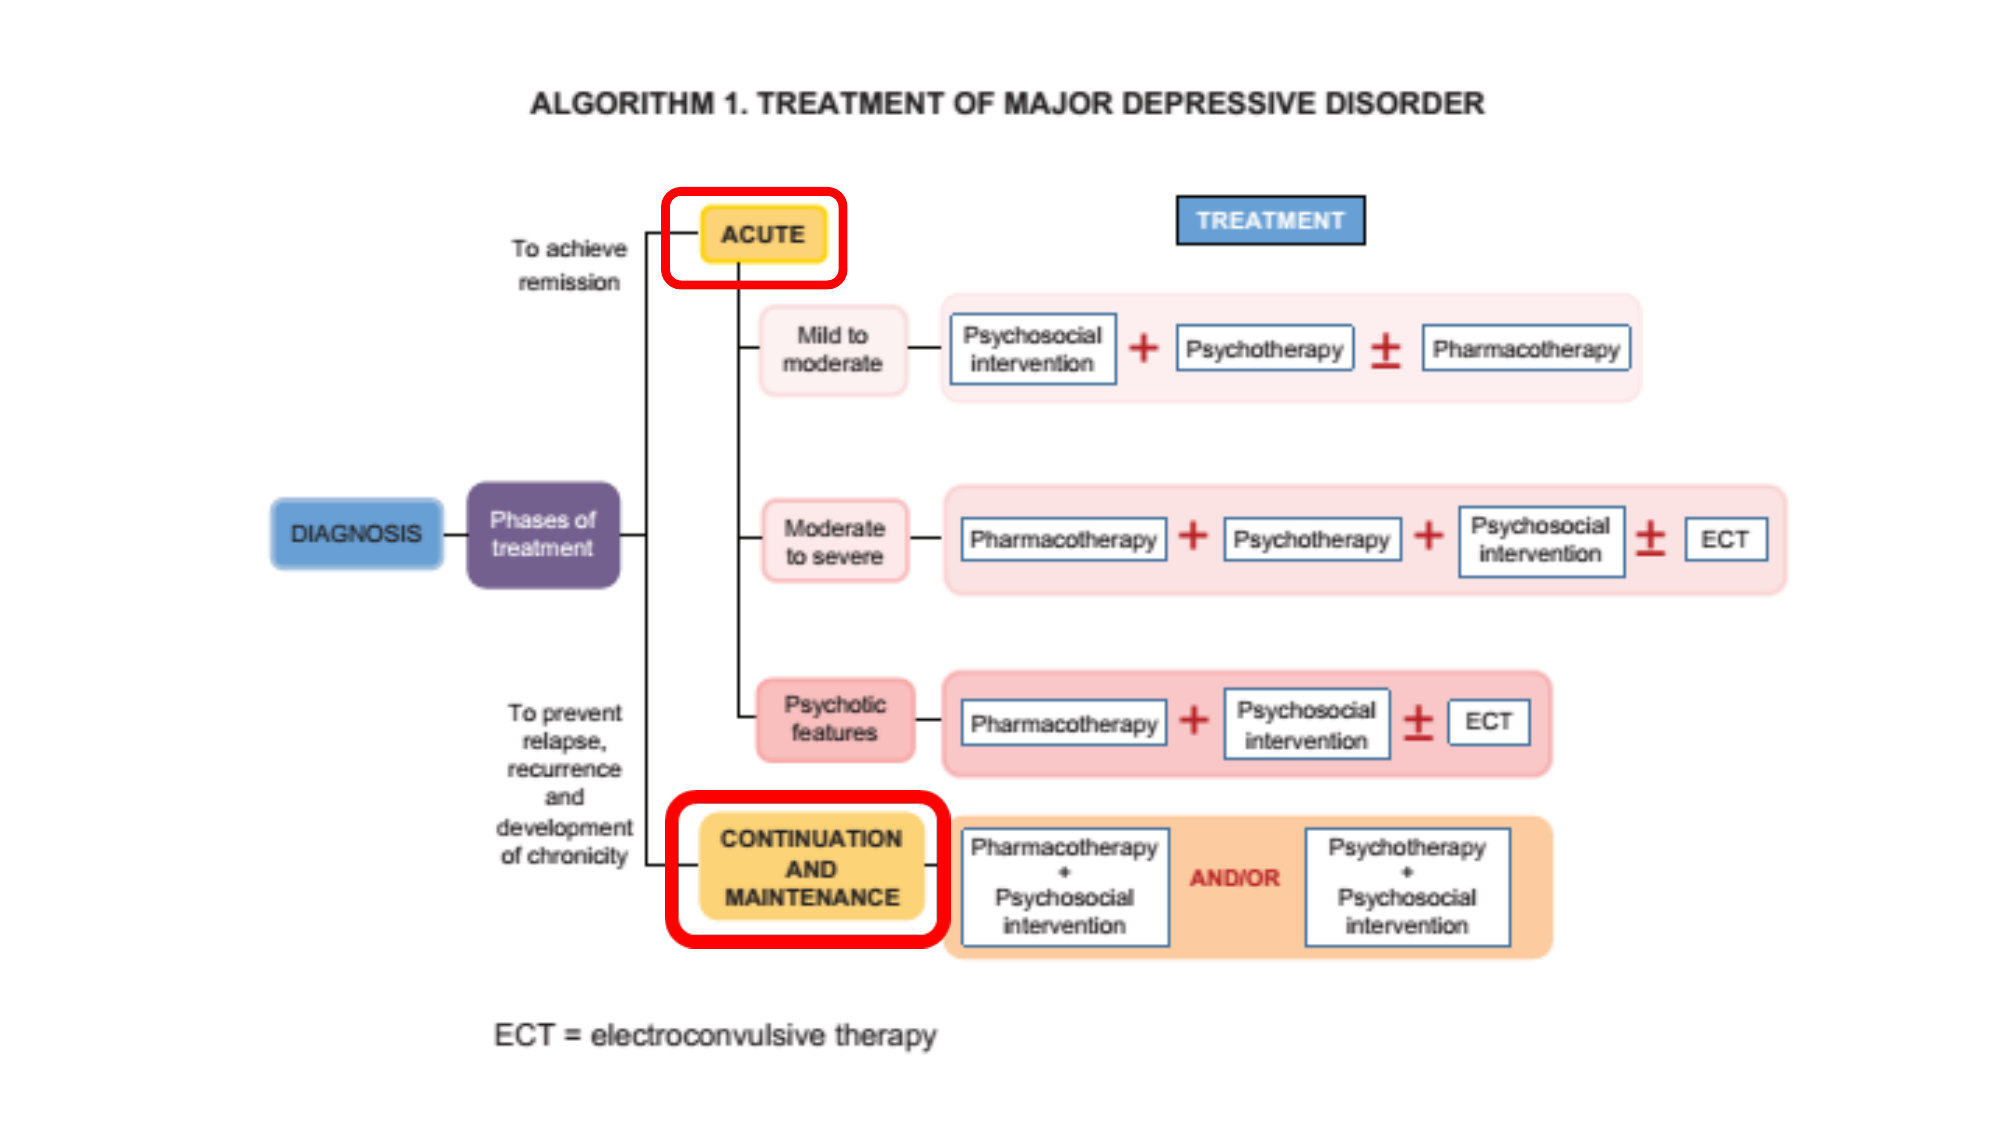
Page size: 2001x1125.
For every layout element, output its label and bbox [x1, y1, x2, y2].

picture [665, 790, 951, 949]
list [221, 59, 1831, 1066]
